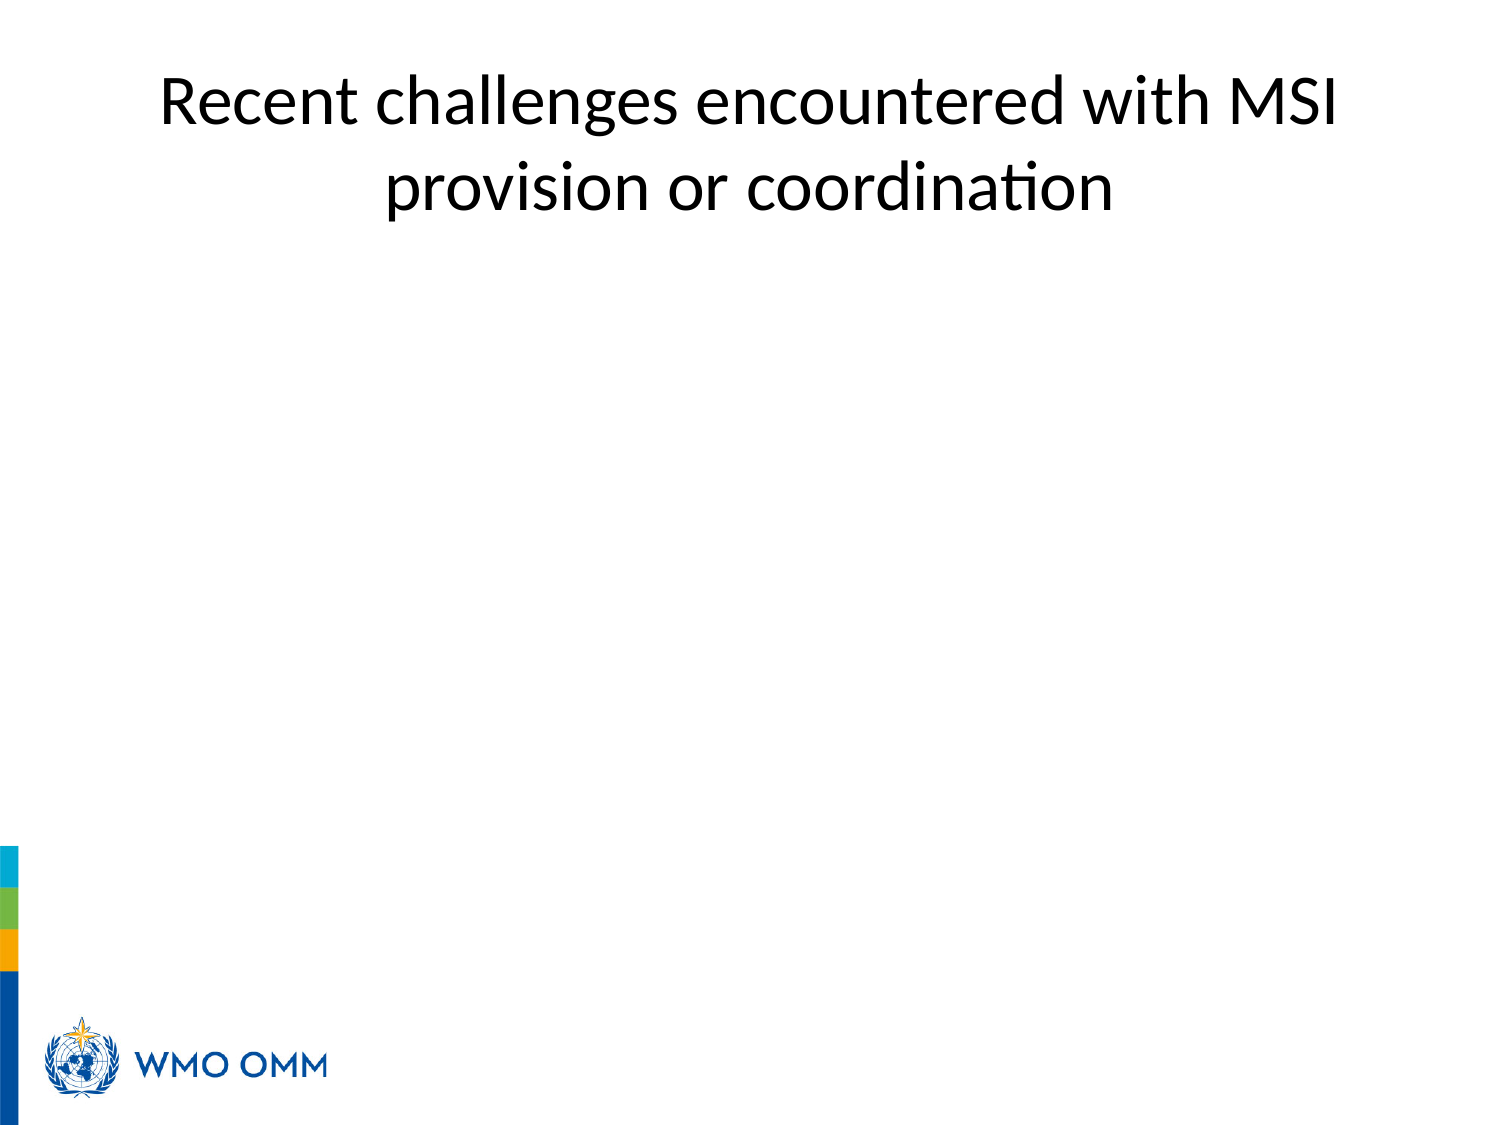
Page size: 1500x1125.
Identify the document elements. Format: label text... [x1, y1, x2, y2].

title Recent challenges encountered with MSI provision or coordination [75, 45, 1425, 233]
picture [0, 845, 327, 1125]
